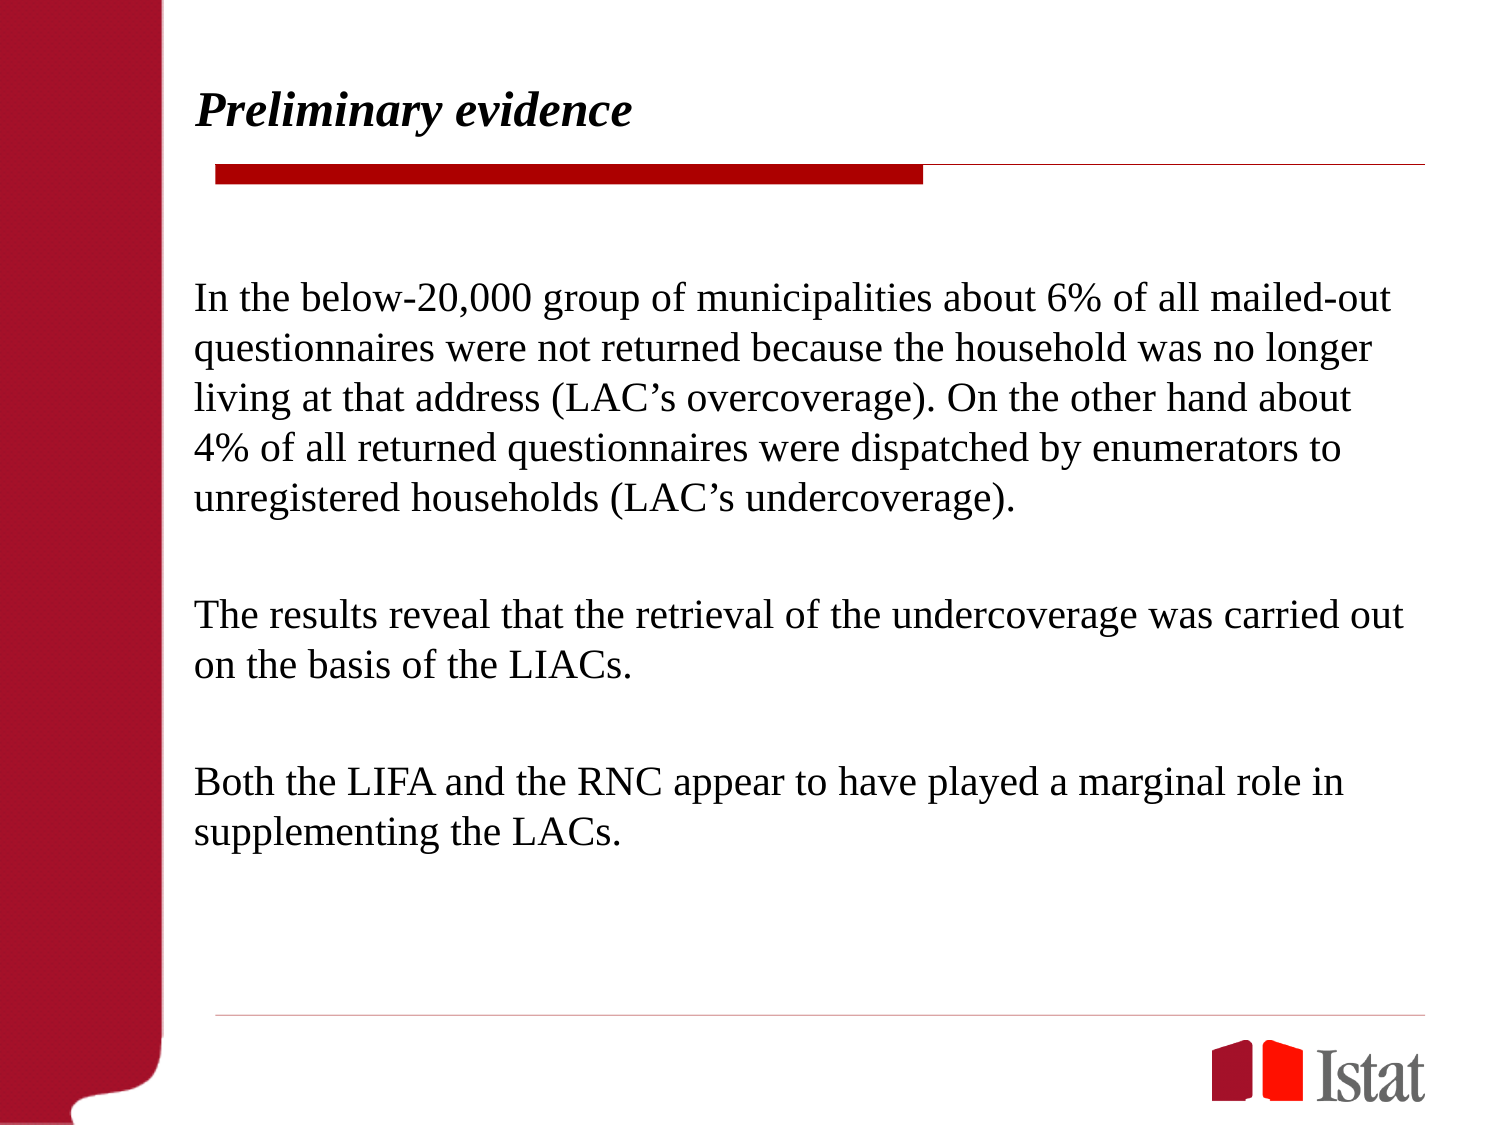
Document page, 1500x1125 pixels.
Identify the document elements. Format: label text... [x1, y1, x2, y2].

picture [0, 0, 164, 1125]
list In the below-20,000 group of municipalities about 6% of all mailed-out questionnaires were not returned because the household was no longer living at that address (LAC’s overcoverage). On the other hand about 4% of all returned questionnaires were dispatched by enumerators to unregistered households (LAC’s undercoverage). The results reveal that the retrieval of the undercoverage was carried out on the basis of the LIACs. Both the LIFA and the RNC appear to have played a marginal role in supplementing the LACs. [178, 262, 1426, 1006]
picture [1212, 1040, 1425, 1102]
title Preliminary evidence [180, 45, 1425, 167]
